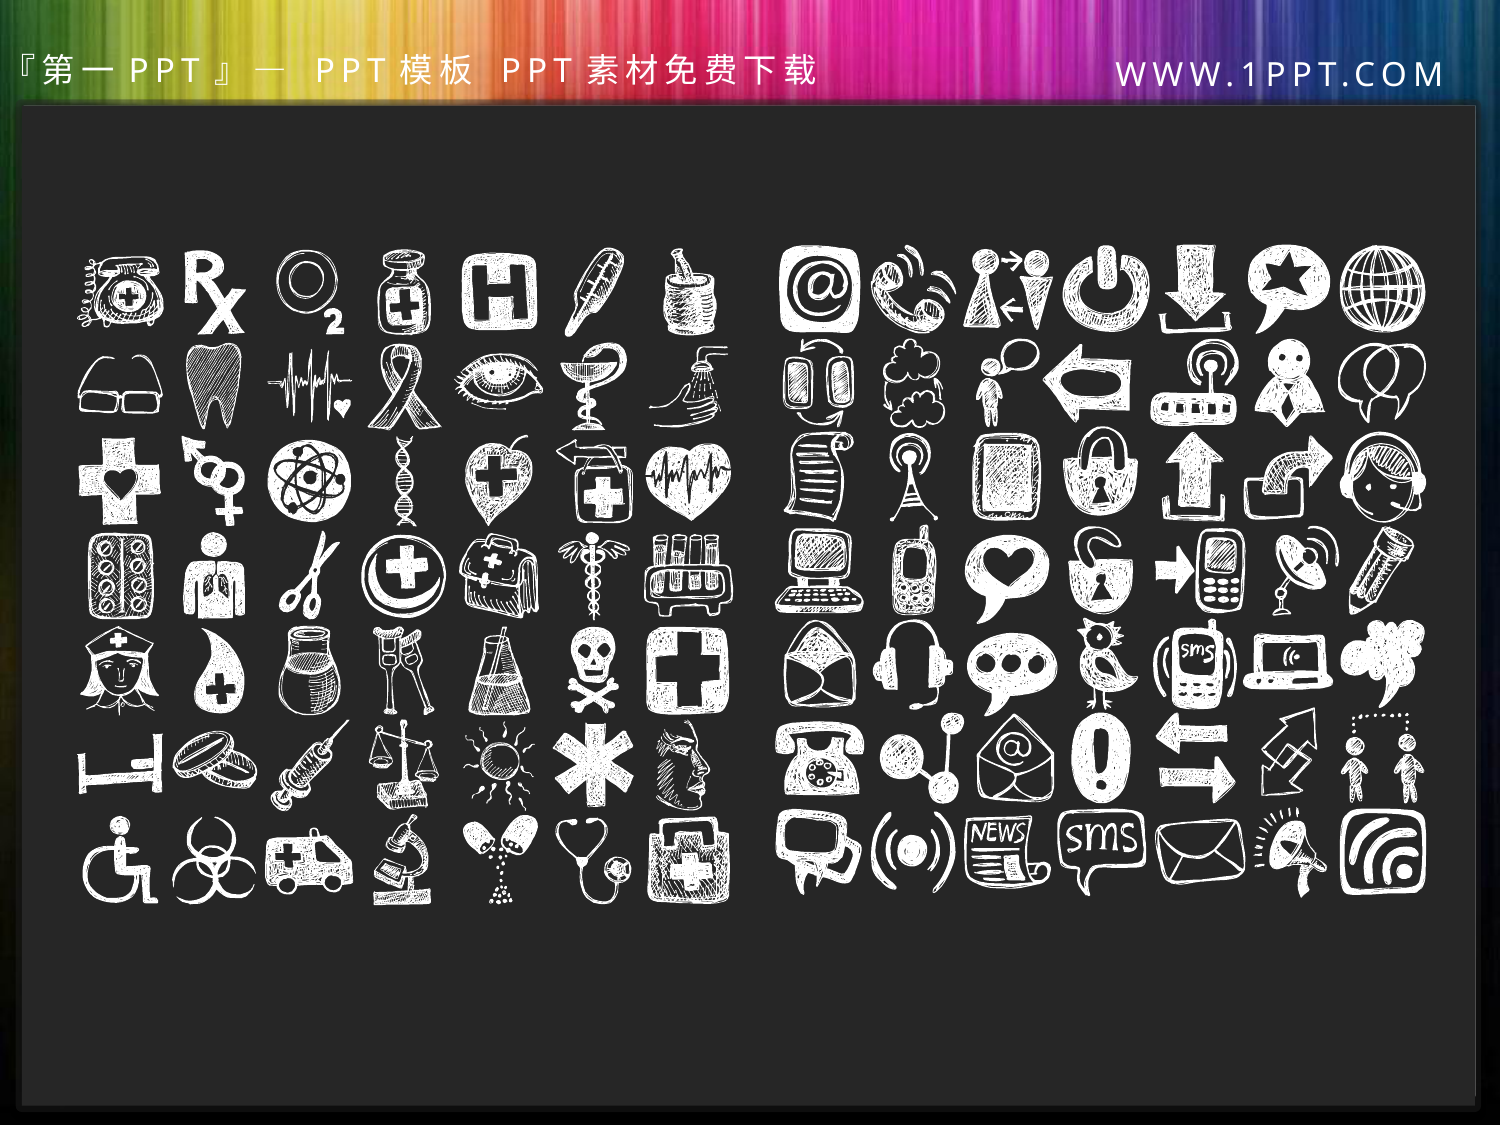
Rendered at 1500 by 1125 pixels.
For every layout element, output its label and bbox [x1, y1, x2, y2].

text_box [1272, 534, 1327, 616]
text_box [1263, 818, 1273, 827]
text_box [479, 727, 488, 743]
text_box [972, 432, 1042, 521]
text_box [1396, 863, 1413, 879]
text_box [461, 252, 538, 331]
text_box [932, 811, 956, 894]
text_box [783, 431, 854, 522]
text_box [1339, 808, 1427, 895]
text_box [1068, 526, 1133, 615]
text_box [558, 540, 588, 564]
text_box [288, 260, 324, 299]
text_box [1158, 311, 1233, 334]
text_box [134, 562, 141, 571]
text_box [775, 808, 862, 895]
text_box [367, 343, 442, 431]
text_box [570, 626, 616, 683]
text_box [879, 712, 965, 804]
text_box [377, 249, 431, 336]
text_box [986, 822, 998, 842]
text_box [672, 743, 692, 756]
text_box [102, 664, 112, 669]
text_box [324, 308, 345, 335]
text_box [555, 817, 632, 905]
text_box [1096, 633, 1103, 641]
text_box [1382, 846, 1419, 885]
text_box [1393, 753, 1425, 804]
text_box [794, 533, 847, 572]
text_box [1097, 245, 1118, 290]
text_box [77, 354, 163, 414]
text_box [885, 829, 898, 870]
text_box [1019, 250, 1054, 330]
text_box [556, 439, 633, 524]
text_box [783, 619, 857, 708]
text_box [870, 811, 897, 890]
text_box [1243, 435, 1333, 520]
text_box [645, 459, 731, 521]
picture [0, 0, 1500, 1125]
text_box [468, 626, 531, 716]
text_box [1345, 737, 1365, 756]
text_box [552, 722, 634, 808]
text_box [825, 356, 855, 408]
text_box [276, 249, 338, 314]
text_box [981, 358, 1001, 377]
text_box [308, 668, 337, 712]
text_box [111, 280, 147, 312]
text_box [1161, 493, 1226, 522]
text_box [194, 628, 245, 714]
text_box [922, 583, 931, 592]
text_box [283, 485, 301, 506]
text_box [94, 576, 118, 602]
text_box [972, 862, 1003, 867]
text_box [1196, 350, 1228, 377]
text_box [889, 433, 931, 475]
text_box [1269, 820, 1328, 898]
text_box [117, 667, 125, 682]
text_box [656, 736, 675, 757]
text_box [1279, 809, 1283, 820]
text_box [963, 248, 1001, 328]
text_box [883, 381, 893, 411]
text_box [1071, 712, 1131, 804]
text_box [656, 719, 711, 811]
text_box [333, 399, 351, 419]
text_box [483, 553, 502, 569]
text_box [799, 497, 833, 504]
text_box [690, 749, 707, 772]
text_box [265, 827, 354, 895]
text_box [792, 260, 849, 316]
text_box [1155, 545, 1195, 594]
text_box [517, 782, 531, 795]
text_box [471, 785, 485, 799]
text_box [1077, 617, 1139, 710]
text_box [172, 730, 258, 789]
text_box [1270, 813, 1277, 823]
text_box [1042, 344, 1132, 423]
text_box [648, 382, 719, 428]
text_box [1254, 844, 1263, 849]
text_box [514, 727, 526, 746]
text_box [325, 476, 343, 495]
text_box [896, 442, 924, 467]
text_box [779, 245, 861, 333]
text_box [897, 253, 913, 278]
text_box [1203, 586, 1217, 593]
text_box [361, 534, 447, 618]
text_box [930, 270, 957, 295]
text_box [663, 248, 717, 336]
text_box [1195, 528, 1246, 614]
text_box [1223, 649, 1231, 679]
text_box [1203, 595, 1216, 602]
text_box [1001, 250, 1023, 272]
text_box [966, 632, 1058, 717]
text_box [971, 855, 1002, 860]
text_box [1339, 245, 1426, 333]
text_box [1013, 822, 1026, 844]
text_box [394, 436, 417, 527]
text_box [486, 783, 497, 804]
text_box [983, 877, 1006, 882]
text_box [816, 778, 824, 786]
text_box [796, 452, 830, 457]
text_box [673, 881, 683, 895]
text_box [325, 471, 332, 482]
text_box [784, 737, 860, 796]
text_box [1217, 578, 1229, 585]
text_box [368, 553, 440, 609]
text_box [1339, 431, 1427, 523]
text_box [650, 569, 726, 599]
text_box [80, 626, 159, 716]
text_box [1187, 338, 1239, 386]
text_box [293, 629, 326, 638]
text_box [1066, 824, 1083, 853]
text_box [296, 464, 322, 492]
text_box [404, 653, 418, 665]
text_box [91, 536, 118, 581]
text_box [1348, 817, 1390, 866]
text_box [186, 342, 242, 430]
text_box [890, 389, 946, 428]
text_box [1150, 359, 1237, 427]
text_box [927, 828, 940, 872]
text_box [1171, 618, 1224, 710]
text_box [522, 743, 535, 753]
text_box [927, 286, 951, 304]
text_box [304, 496, 321, 511]
text_box [646, 626, 730, 715]
text_box [872, 619, 954, 710]
text_box [276, 461, 296, 481]
text_box [1165, 244, 1226, 322]
text_box [298, 490, 314, 503]
text_box [1003, 854, 1026, 881]
text_box [775, 721, 865, 755]
text_box [278, 625, 341, 716]
text_box [278, 530, 340, 620]
text_box [580, 544, 606, 621]
text_box [971, 848, 1020, 852]
text_box [800, 479, 838, 483]
text_box [480, 742, 520, 780]
text_box [647, 816, 730, 904]
text_box [267, 439, 351, 523]
text_box [1338, 342, 1426, 424]
text_box [373, 626, 435, 715]
text_box [183, 560, 245, 619]
text_box [1230, 587, 1239, 593]
text_box [774, 528, 864, 614]
text_box [520, 765, 534, 778]
text_box [644, 533, 734, 617]
text_box [382, 654, 398, 666]
text_box [1225, 637, 1237, 698]
text_box [1293, 654, 1300, 660]
text_box [267, 348, 353, 423]
text_box [1398, 733, 1416, 752]
text_box [413, 870, 423, 875]
text_box [1189, 643, 1205, 657]
text_box [964, 815, 1051, 889]
text_box [831, 360, 851, 404]
text_box [823, 762, 832, 770]
text_box [129, 662, 139, 668]
text_box [1254, 863, 1265, 868]
text_box [501, 569, 515, 581]
text_box [1283, 646, 1291, 666]
text_box [1348, 526, 1415, 615]
text_box [1162, 647, 1170, 679]
text_box [1120, 822, 1137, 853]
text_box [831, 597, 840, 602]
text_box [200, 532, 227, 557]
text_box [583, 476, 626, 518]
text_box [585, 532, 599, 545]
text_box [502, 721, 507, 738]
text_box [1340, 757, 1369, 803]
text_box [996, 731, 1032, 766]
text_box [883, 338, 941, 384]
text_box [1306, 537, 1329, 565]
text_box [270, 719, 350, 812]
text_box [1363, 827, 1417, 884]
text_box [933, 377, 944, 400]
text_box [1307, 525, 1340, 567]
text_box [971, 822, 987, 843]
text_box [135, 581, 144, 590]
text_box [1259, 826, 1269, 833]
text_box [126, 659, 141, 664]
text_box [459, 533, 539, 619]
text_box [1218, 596, 1229, 603]
text_box [1365, 483, 1372, 491]
text_box [1242, 633, 1334, 690]
text_box [500, 815, 538, 856]
text_box [1389, 484, 1397, 490]
text_box [465, 735, 481, 752]
text_box [77, 733, 163, 795]
text_box [172, 816, 256, 905]
text_box [133, 275, 149, 291]
text_box [998, 338, 1040, 375]
text_box [465, 434, 533, 527]
text_box [1296, 807, 1300, 818]
text_box [467, 561, 477, 576]
text_box [82, 836, 159, 904]
text_box [103, 602, 111, 611]
text_box [463, 821, 496, 855]
text_box [1057, 808, 1147, 897]
text_box [1155, 818, 1246, 885]
text_box [825, 776, 833, 783]
text_box [1254, 338, 1326, 427]
text_box [1204, 537, 1237, 574]
text_box [1153, 636, 1169, 698]
text_box [645, 443, 731, 485]
text_box [897, 834, 928, 867]
text_box [385, 545, 429, 589]
text_box [1203, 644, 1215, 663]
text_box [1063, 426, 1138, 516]
text_box [564, 247, 624, 337]
text_box [798, 444, 828, 448]
text_box [1230, 596, 1239, 603]
text_box [222, 585, 228, 594]
text_box [380, 863, 402, 879]
text_box [181, 435, 245, 527]
text_box [976, 377, 1003, 427]
text_box [109, 815, 131, 835]
text_box [889, 450, 938, 522]
text_box [204, 576, 213, 592]
text_box [799, 469, 839, 475]
text_box [1230, 578, 1240, 584]
text_box [463, 763, 479, 769]
text_box [567, 677, 619, 714]
text_box [1000, 297, 1024, 323]
text_box [891, 524, 937, 616]
text_box [782, 356, 814, 410]
text_box [373, 814, 431, 906]
text_box [184, 250, 246, 335]
text_box [664, 728, 674, 741]
text_box [1062, 254, 1150, 332]
text_box [1256, 836, 1266, 841]
text_box [974, 869, 1005, 875]
text_box [1289, 650, 1296, 665]
text_box [560, 342, 627, 431]
text_box [321, 455, 336, 473]
text_box [368, 719, 439, 810]
text_box [109, 632, 128, 648]
text_box [904, 244, 924, 276]
text_box [1165, 431, 1224, 508]
text_box [656, 759, 680, 806]
text_box [1261, 707, 1318, 797]
text_box [87, 532, 155, 620]
text_box [518, 797, 527, 811]
text_box [787, 362, 809, 404]
text_box [1155, 712, 1228, 754]
text_box [317, 497, 324, 510]
text_box [976, 713, 1055, 803]
text_box [1181, 643, 1189, 658]
text_box [597, 540, 631, 559]
text_box [808, 763, 817, 771]
text_box [1085, 822, 1118, 851]
text_box [1203, 577, 1216, 585]
text_box [310, 458, 321, 467]
text_box [298, 446, 317, 462]
text_box [870, 261, 945, 334]
text_box [796, 410, 844, 428]
text_box [798, 460, 834, 465]
text_box [77, 256, 164, 328]
text_box [964, 534, 1050, 624]
text_box [1218, 587, 1228, 594]
text_box [78, 437, 161, 525]
text_box [1340, 619, 1425, 708]
text_box [691, 346, 729, 381]
text_box [799, 488, 836, 493]
text_box [998, 822, 1017, 843]
text_box [1248, 244, 1331, 334]
text_box [454, 353, 544, 405]
text_box [663, 733, 695, 744]
text_box [800, 338, 844, 354]
text_box [505, 780, 512, 805]
text_box [290, 476, 295, 485]
text_box [808, 773, 816, 780]
text_box [1159, 756, 1236, 804]
